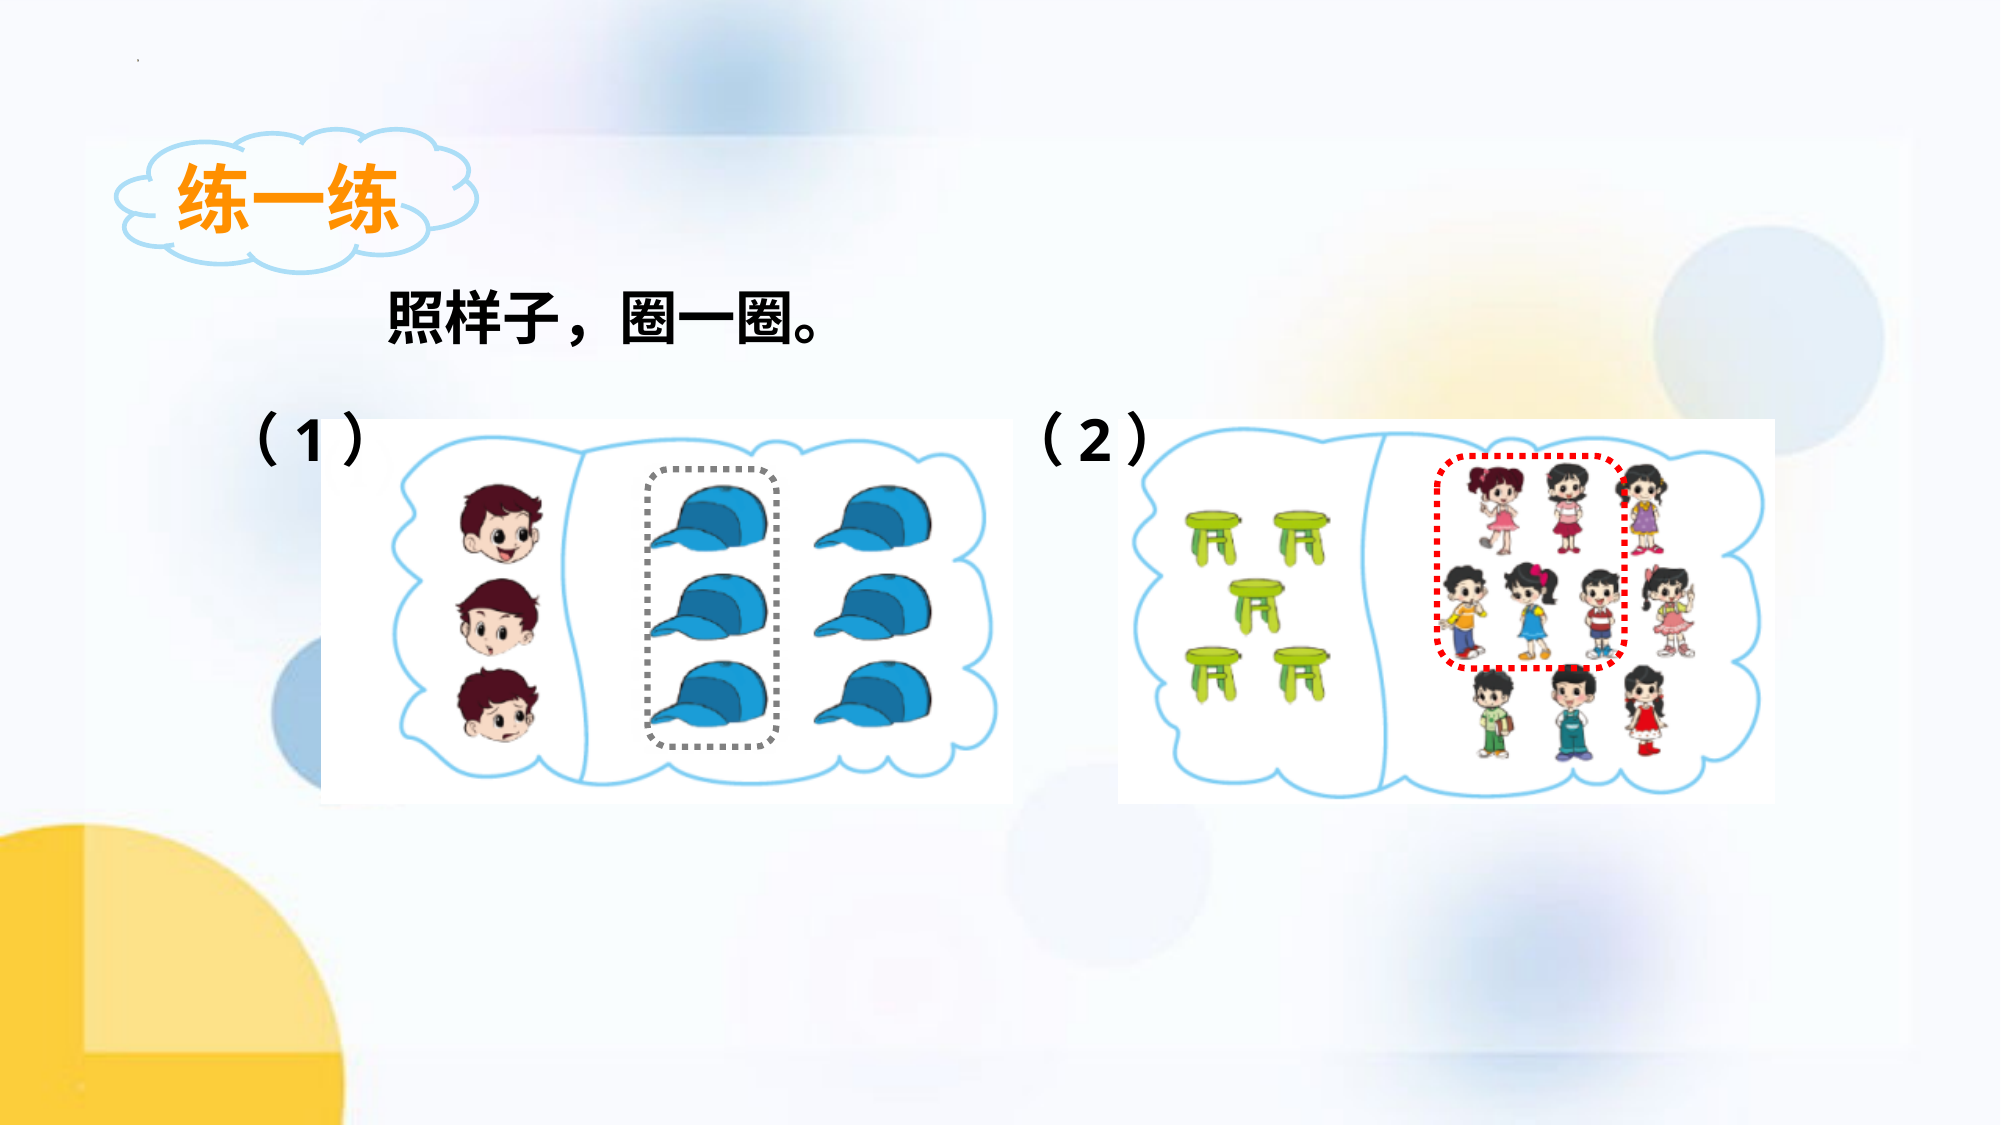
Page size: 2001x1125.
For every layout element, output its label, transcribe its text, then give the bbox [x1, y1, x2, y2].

text_box [115, 151, 161, 248]
text_box [167, 250, 412, 274]
text_box 照样子，圈一圈。 [371, 273, 1718, 359]
text_box （1） [206, 395, 414, 481]
picture [0, 0, 2001, 1125]
text_box （2） [991, 395, 1199, 481]
text_box 练一练 [161, 145, 417, 250]
text_box [176, 128, 478, 247]
